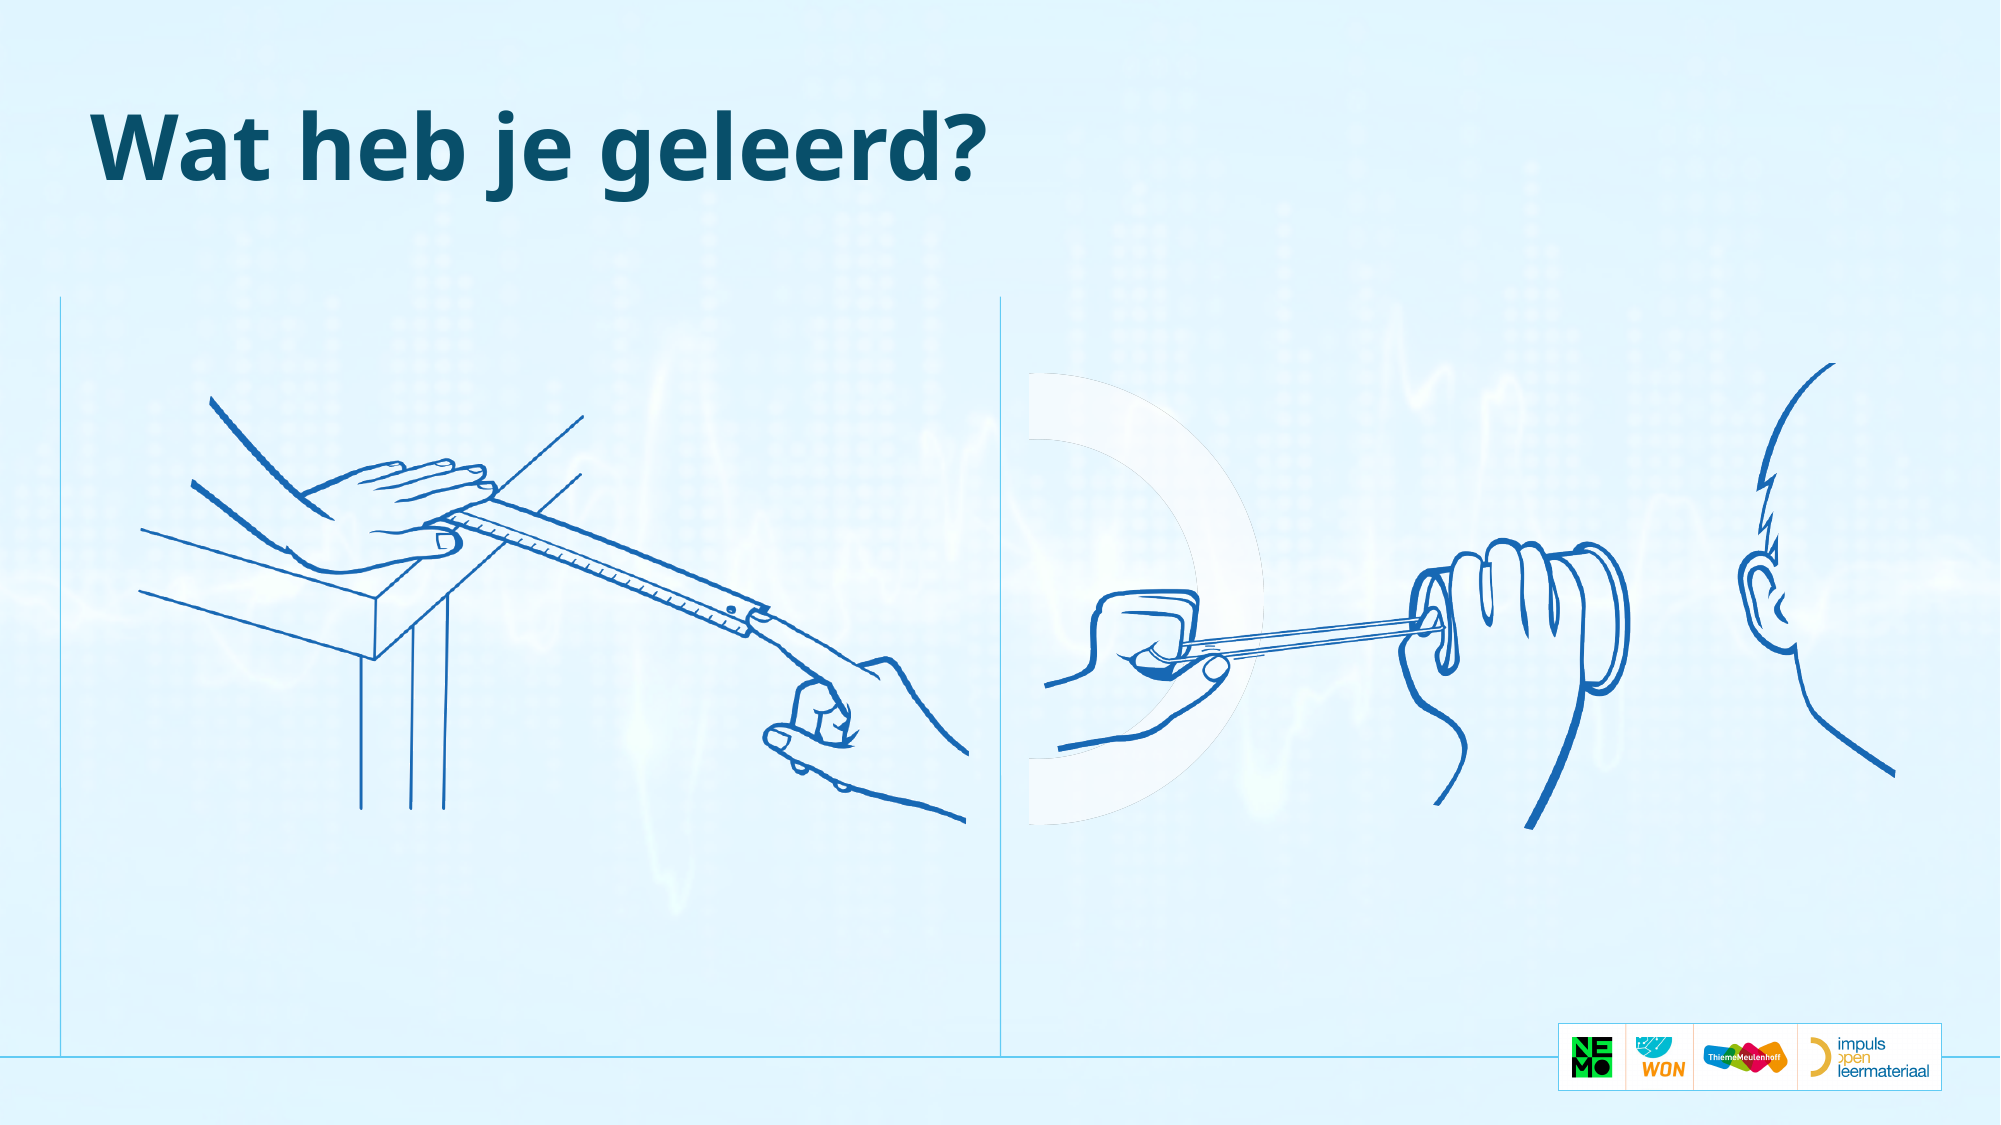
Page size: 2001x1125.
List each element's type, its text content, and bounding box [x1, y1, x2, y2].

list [1029, 363, 1910, 830]
title Wat heb je geleerd? [90, 89, 1910, 247]
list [90, 368, 971, 830]
picture [1559, 1024, 1941, 1090]
